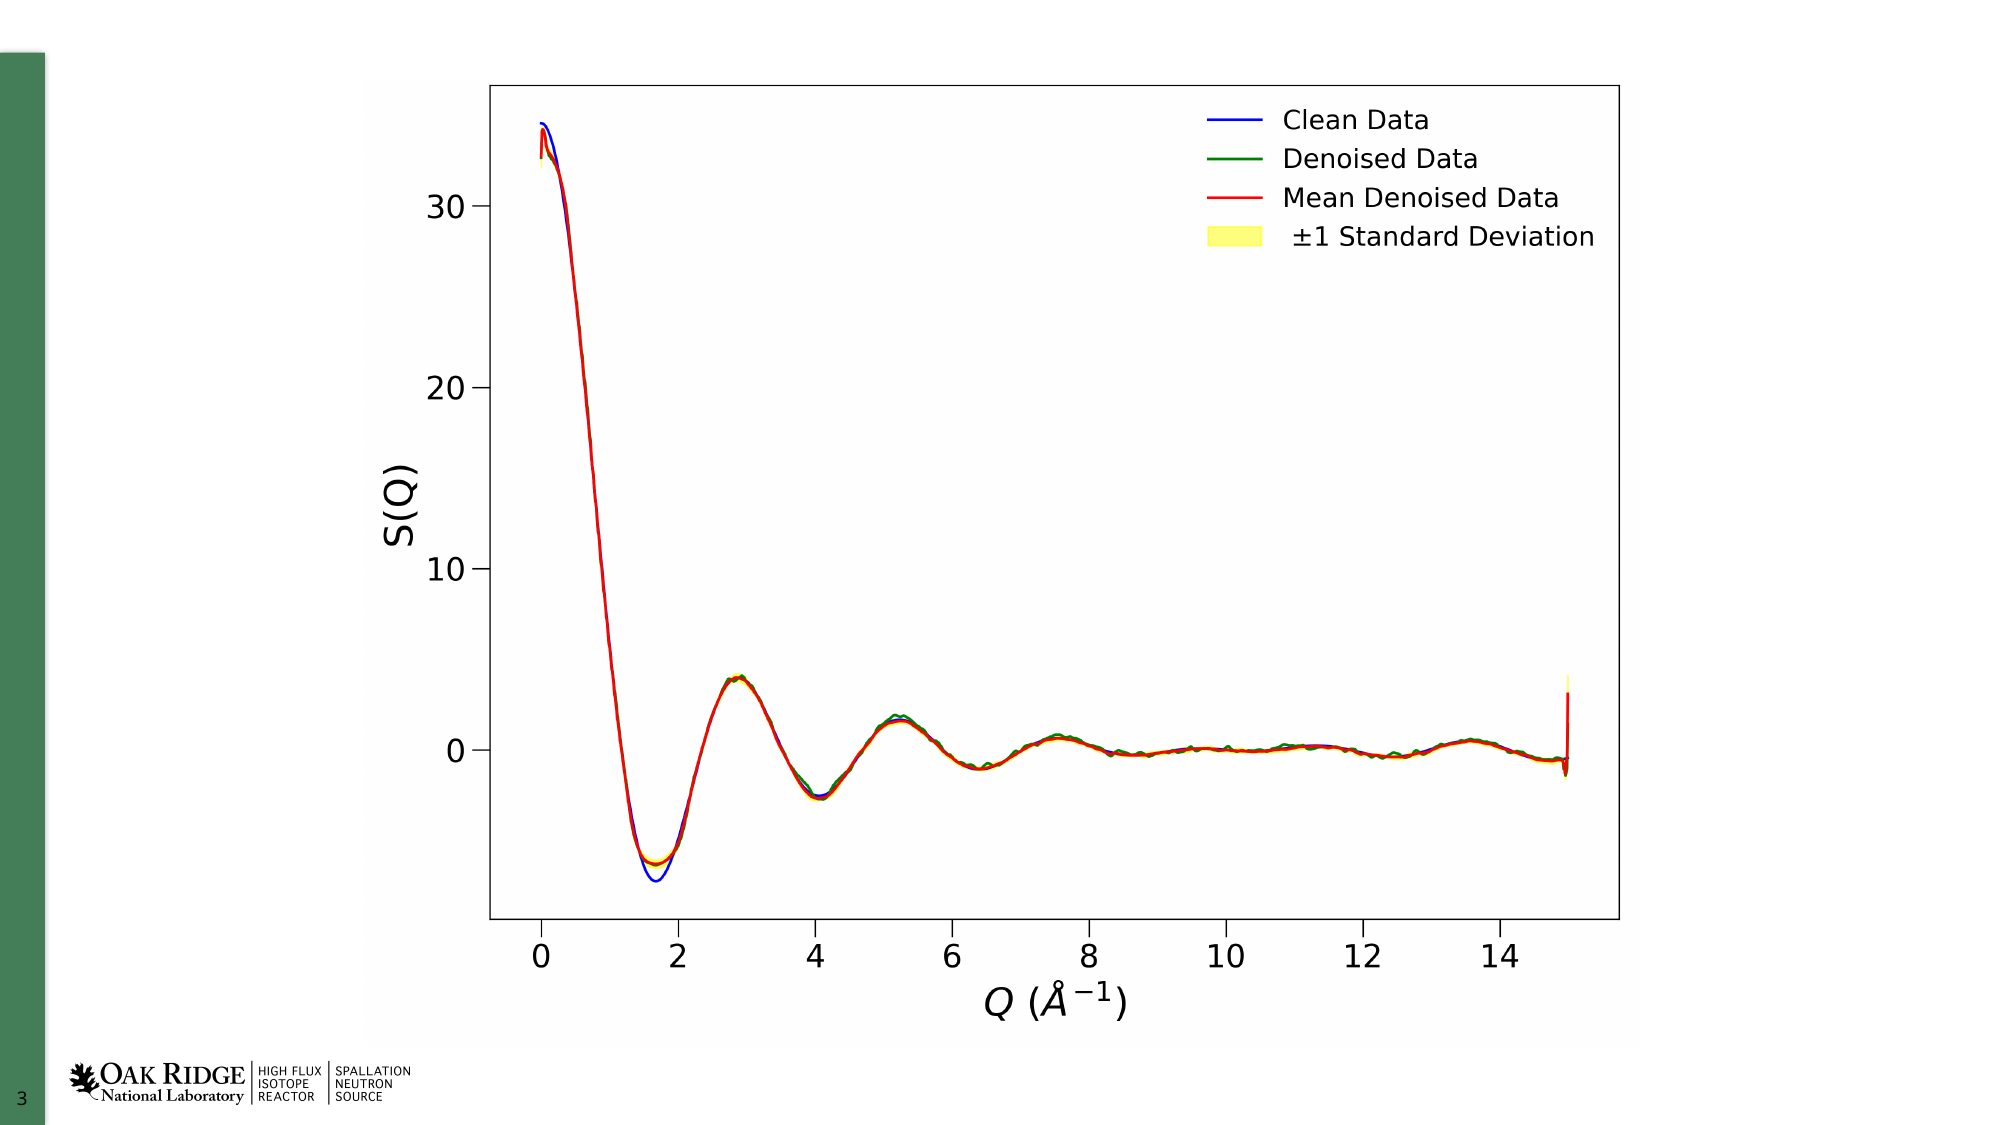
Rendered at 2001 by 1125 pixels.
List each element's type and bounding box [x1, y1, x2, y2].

picture [362, 78, 1638, 1047]
picture [66, 1058, 413, 1108]
